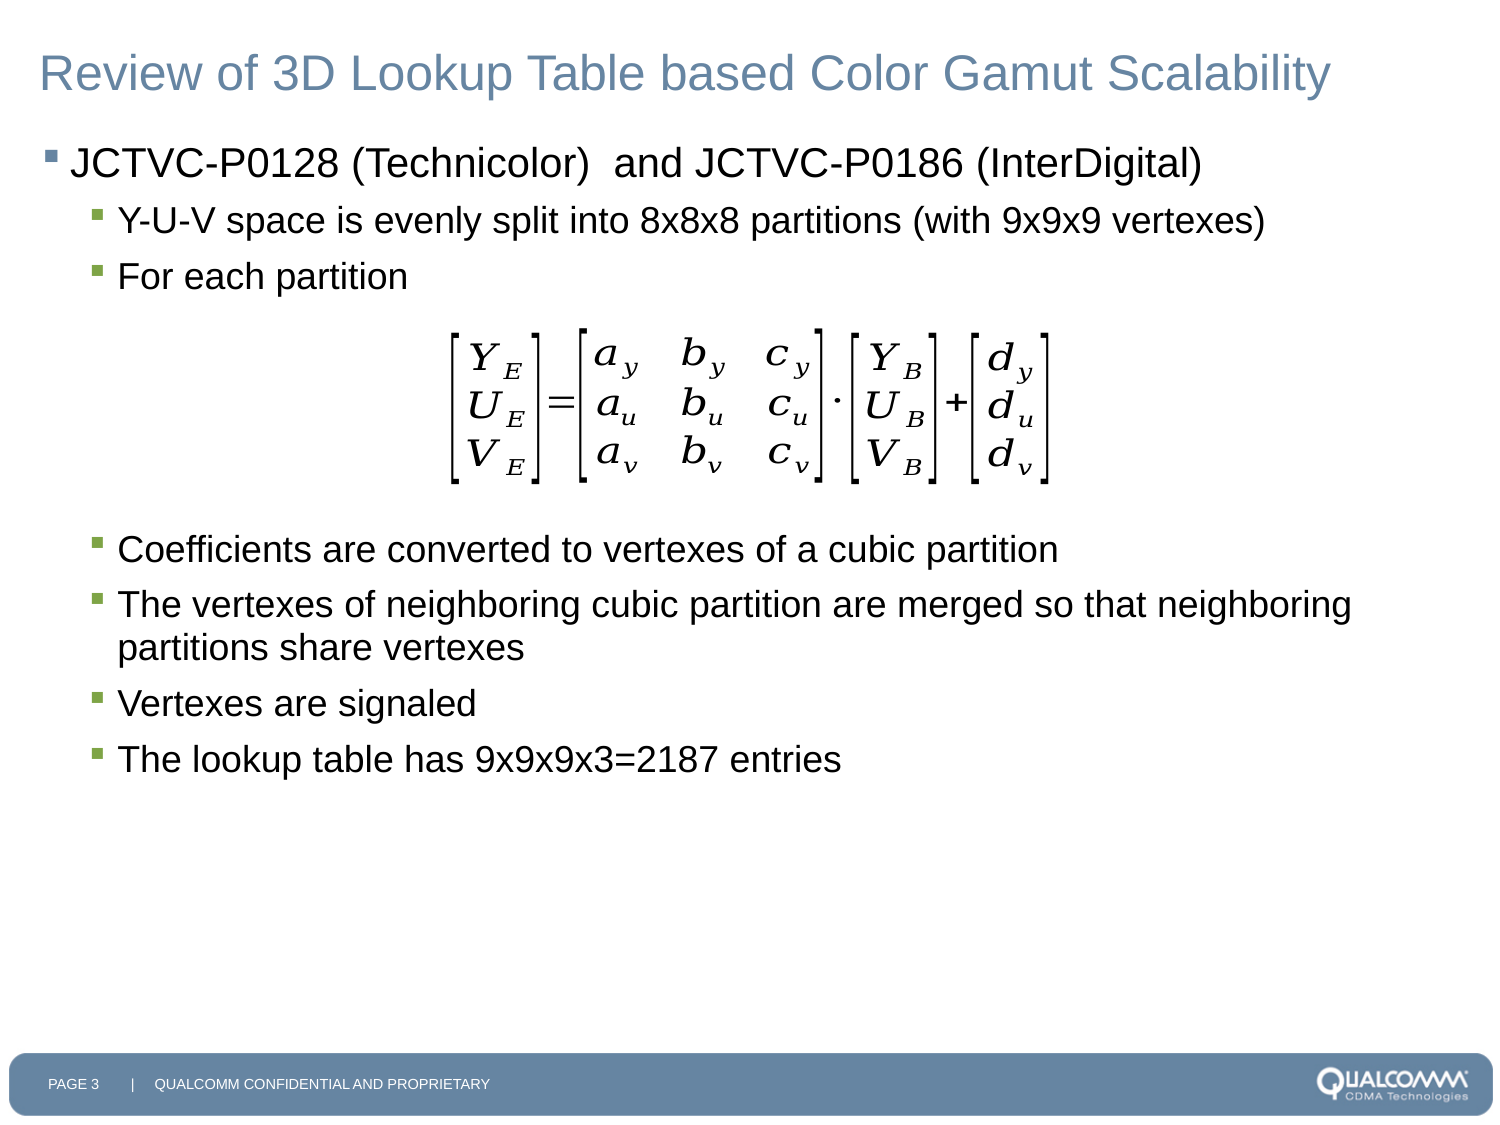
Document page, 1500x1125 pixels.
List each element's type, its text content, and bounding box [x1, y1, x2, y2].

list JCTVC-P0128 (Technicolor) and JCTVC-P0186 (InterDigital) Y-U-V space is evenly split into 8x8x8 partitions (with 9x9x9 vertexes) For each partition Coefficients are converted to vertexes of a cubic partition The vertexes of neighboring cubic partition are merged so that neighboring partitions share vertexes Vertexes are signaled The lookup table has 9x9x9x3=2187 entries [26, 131, 1457, 1004]
picture [0, 1048, 1500, 1125]
title Review of 3D Lookup Table based Color Gamut Scalability [23, 44, 1457, 138]
